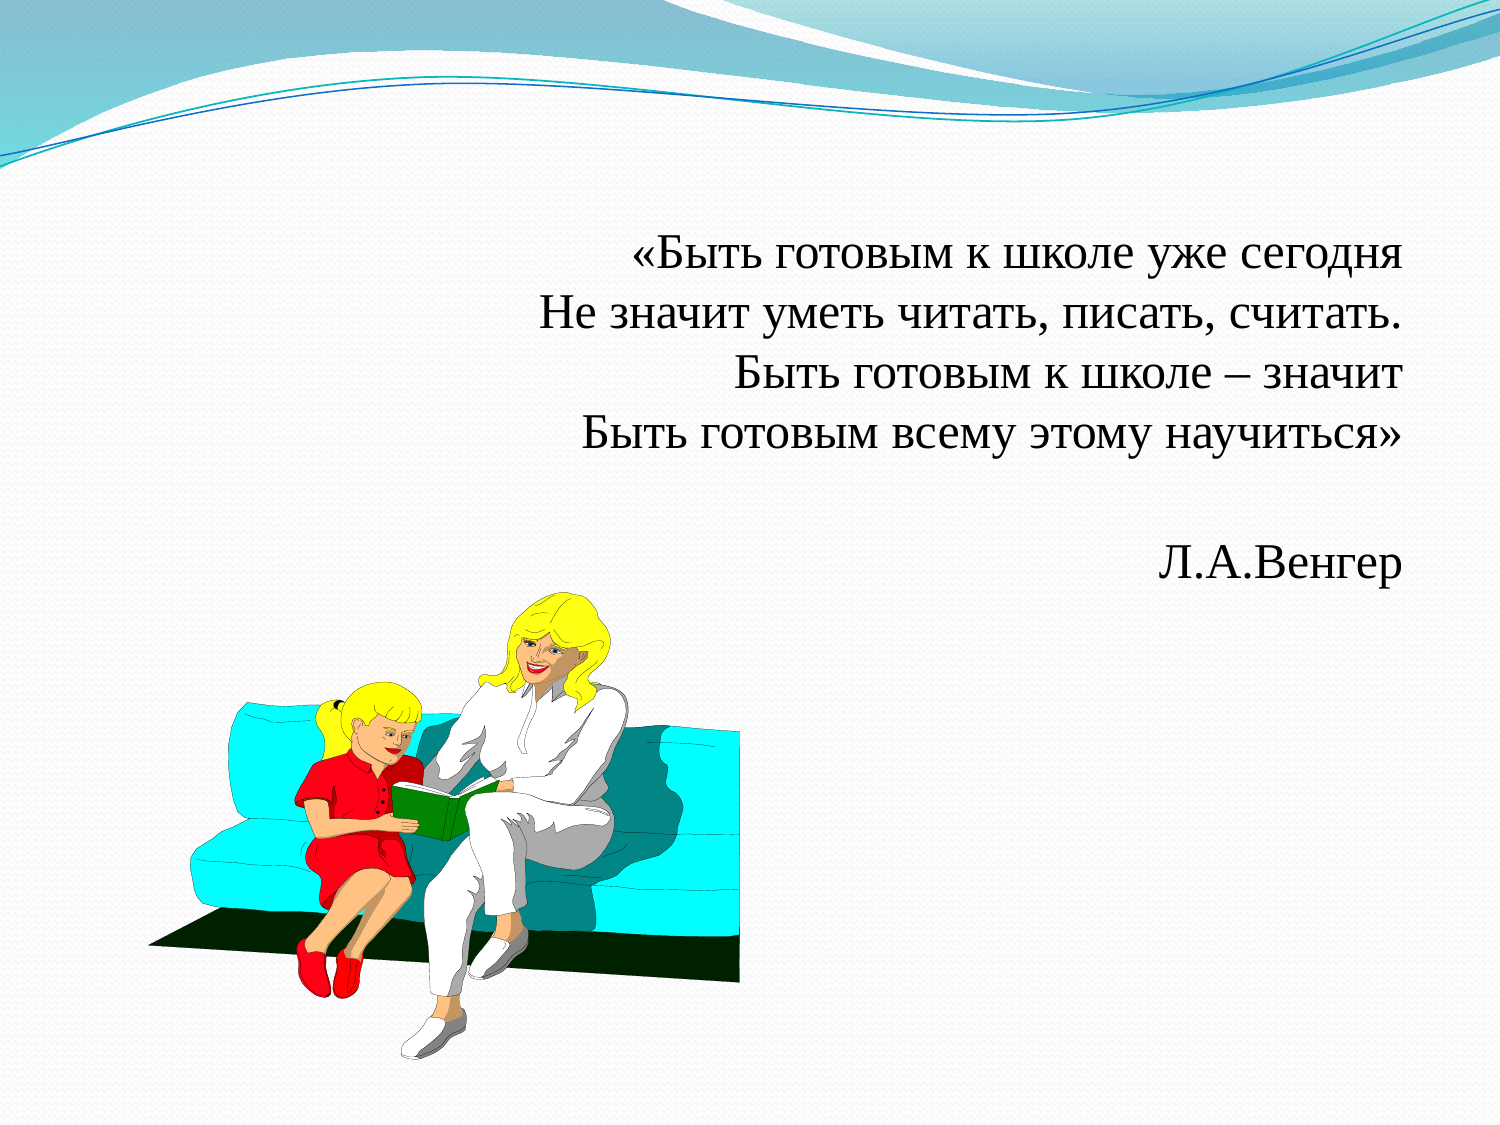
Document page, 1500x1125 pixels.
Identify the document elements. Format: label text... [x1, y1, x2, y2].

picture [140, 585, 748, 1066]
list «Быть готовым к школе уже сегодня Не значит уметь читать, писать, считать. Быть готовым к школе – значит Быть готовым всему этому научиться» Л.А.Венгер [398, 210, 1418, 622]
